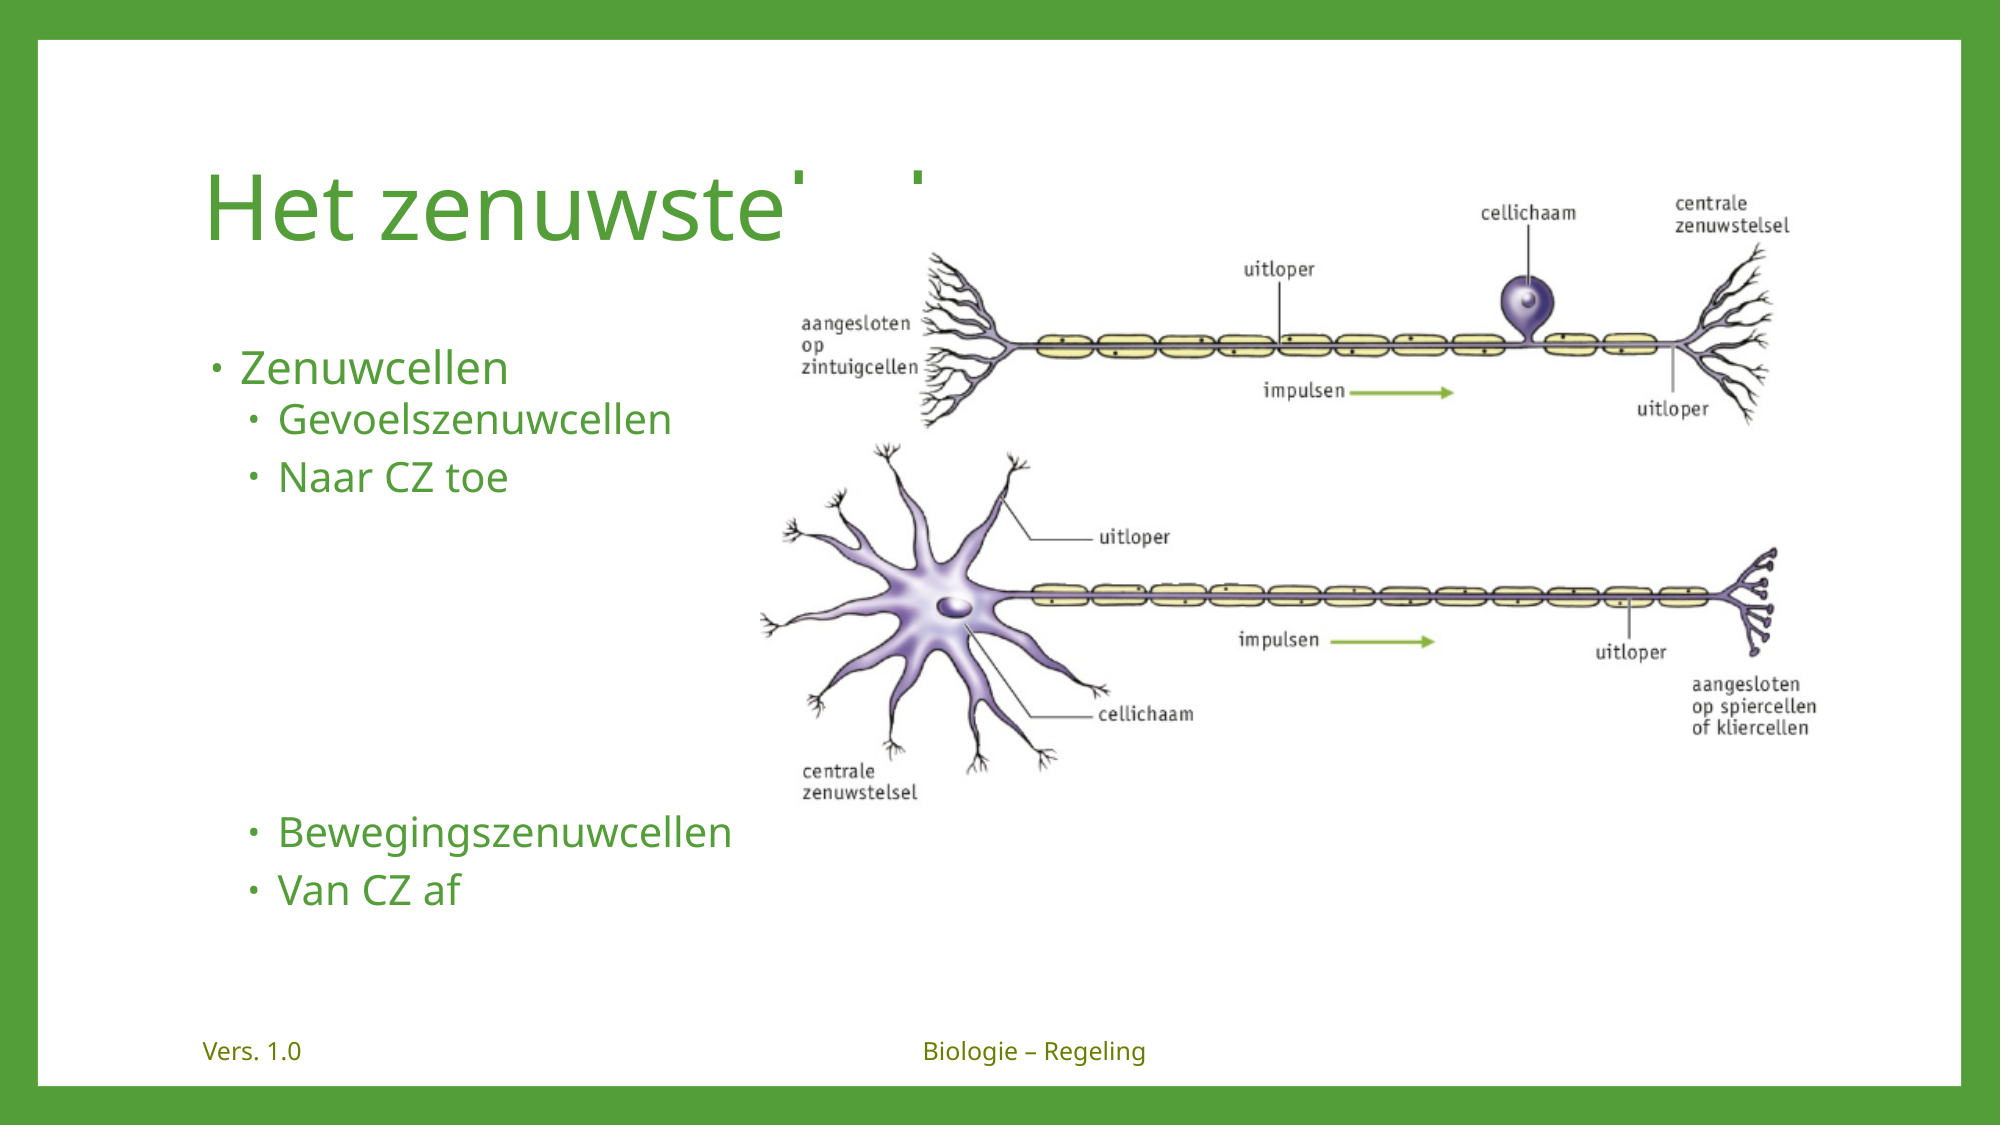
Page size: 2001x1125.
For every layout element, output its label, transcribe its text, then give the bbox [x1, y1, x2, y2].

footer Biologie – Regeling [647, 1020, 1422, 1081]
title Het zenuwstelsel [187, 99, 1808, 323]
picture [760, 184, 1829, 815]
list Zenuwcellen Gevoelszenuwcellen Naar CZ toe Bewegingszenuwcellen Van CZ af [187, 337, 1808, 1000]
slide_number Vers. 1.0 [187, 1020, 570, 1081]
